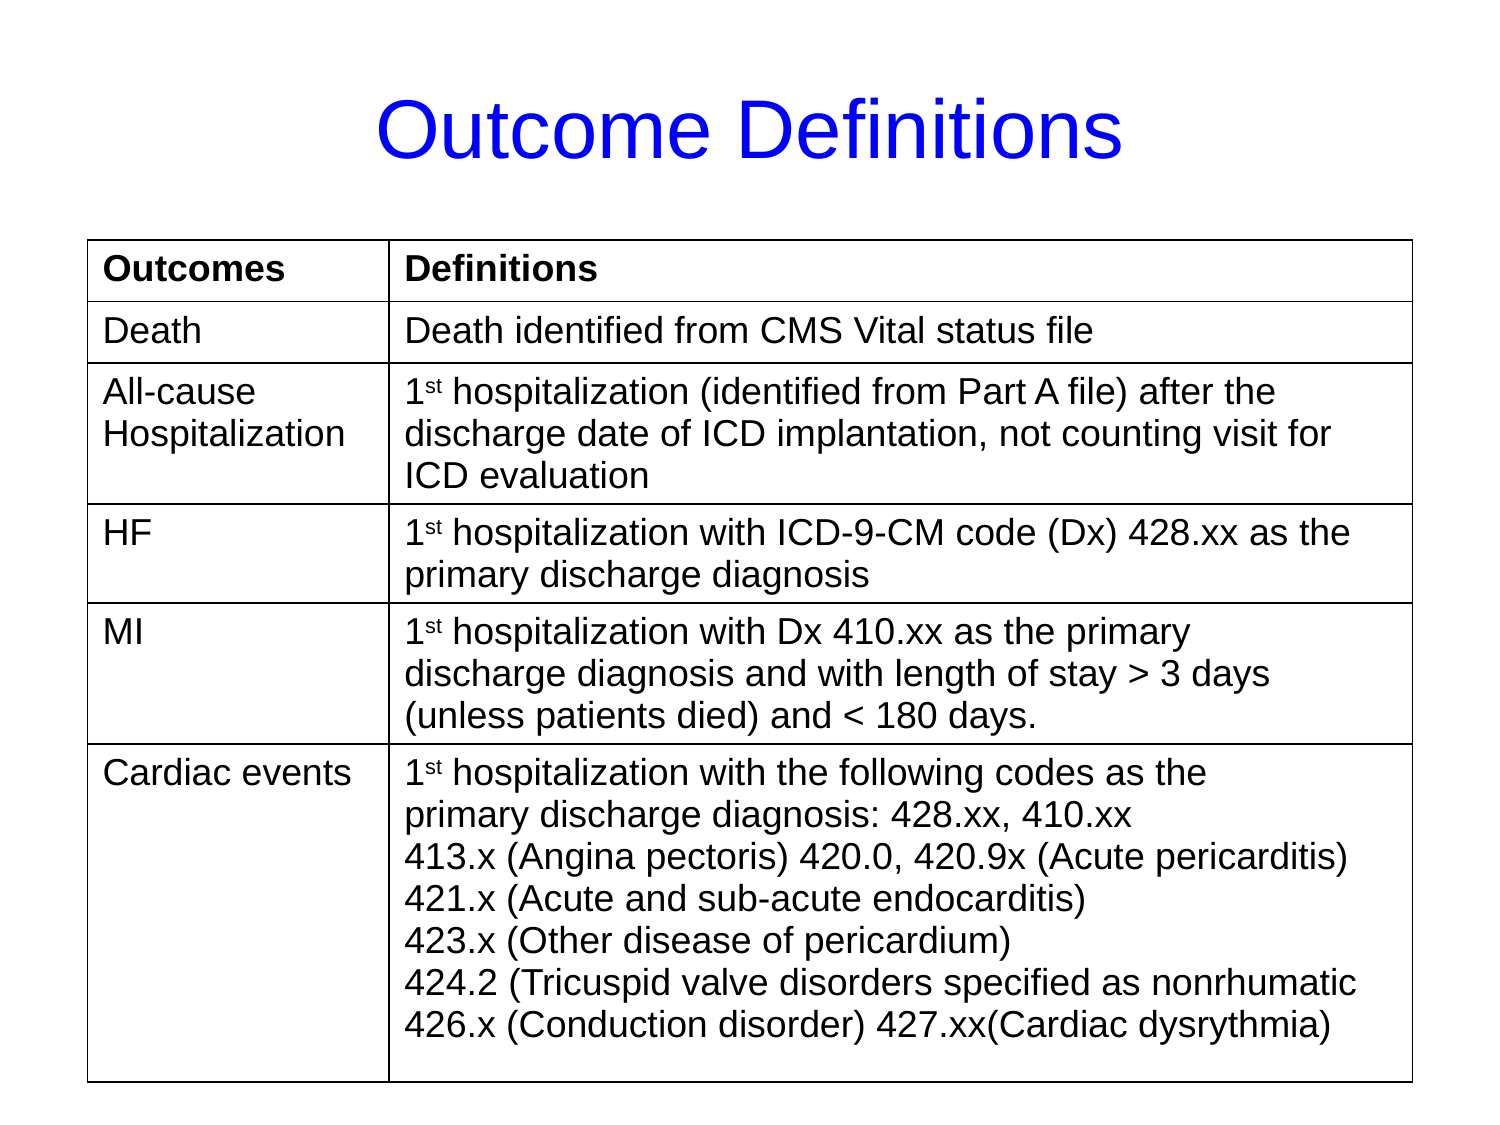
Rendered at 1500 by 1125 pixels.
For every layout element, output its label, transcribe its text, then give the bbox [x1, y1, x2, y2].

table_cell 1st hospitalization with ICD-9-CM code (Dx) 428.xx as the primary discharge diagnosis [390, 505, 1412, 602]
table_cell MI [88, 604, 388, 743]
table_cell Death [88, 302, 388, 362]
table_cell HF [88, 505, 388, 602]
table_cell All-cause Hospitalization [88, 364, 388, 503]
title Outcome Definitions [75, 12, 1425, 238]
table_cell 1st hospitalization with Dx 410.xx as the primary discharge diagnosis and with length of stay > 3 days (unless patients died) and < 180 days. [390, 604, 1412, 743]
table_header Definitions [390, 241, 1412, 301]
table_cell 1st hospitalization (identified from Part A file) after the discharge date of ICD implantation, not counting visit for ICD evaluation [390, 364, 1412, 503]
table_cell Cardiac events [88, 745, 388, 1081]
table_cell Death identified from CMS Vital status file [390, 302, 1412, 362]
table_cell 1st hospitalization with the following codes as the primary discharge diagnosis: 428.xx, 410.xx 413.x (Angina pectoris) 420.0, 420.9x (Acute pericarditis) 421.x (Acute and sub-acute endocarditis) 423.x (Other disease of pericardium) 424.2 (Tricuspid valve disorders specified as nonrhumatic 426.x (Conduction disorder) 427.xx(Cardiac dysrythmia) [390, 745, 1412, 1081]
table_header Outcomes [88, 241, 388, 301]
